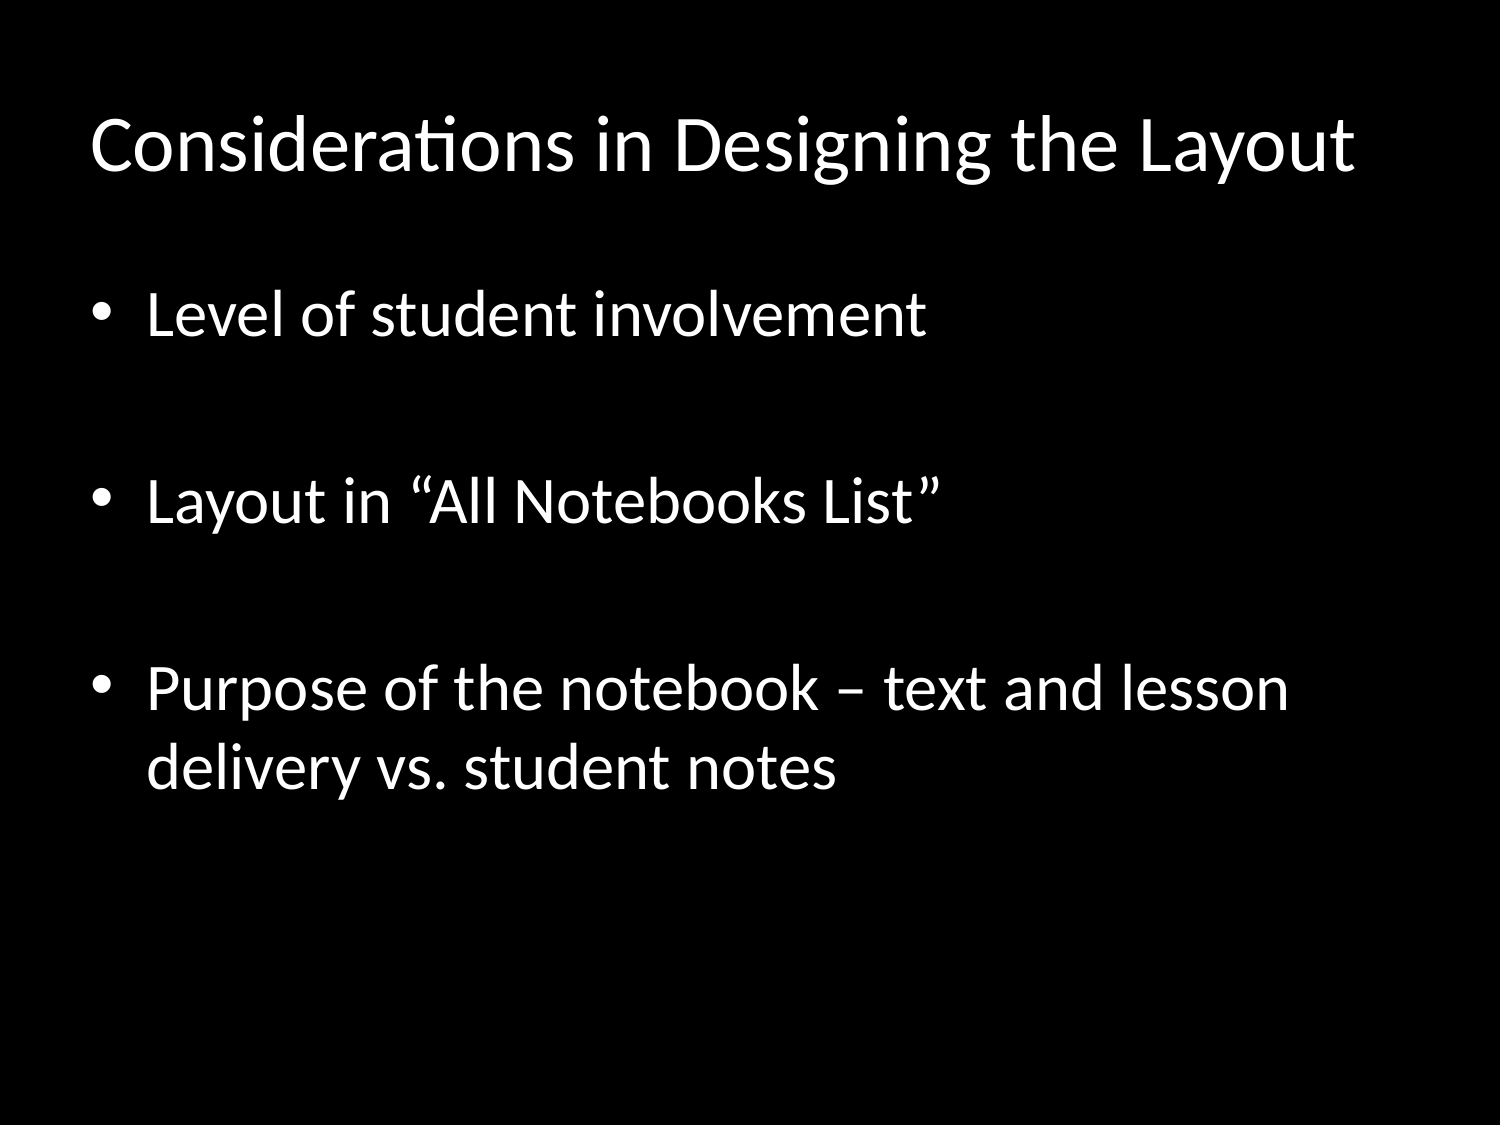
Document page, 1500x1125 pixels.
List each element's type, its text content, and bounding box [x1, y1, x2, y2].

list Level of student involvement Layout in “All Notebooks List” Purpose of the notebook – text and lesson delivery vs. student notes [75, 262, 1425, 1005]
title Considerations in Designing the Layout [75, 45, 1425, 233]
